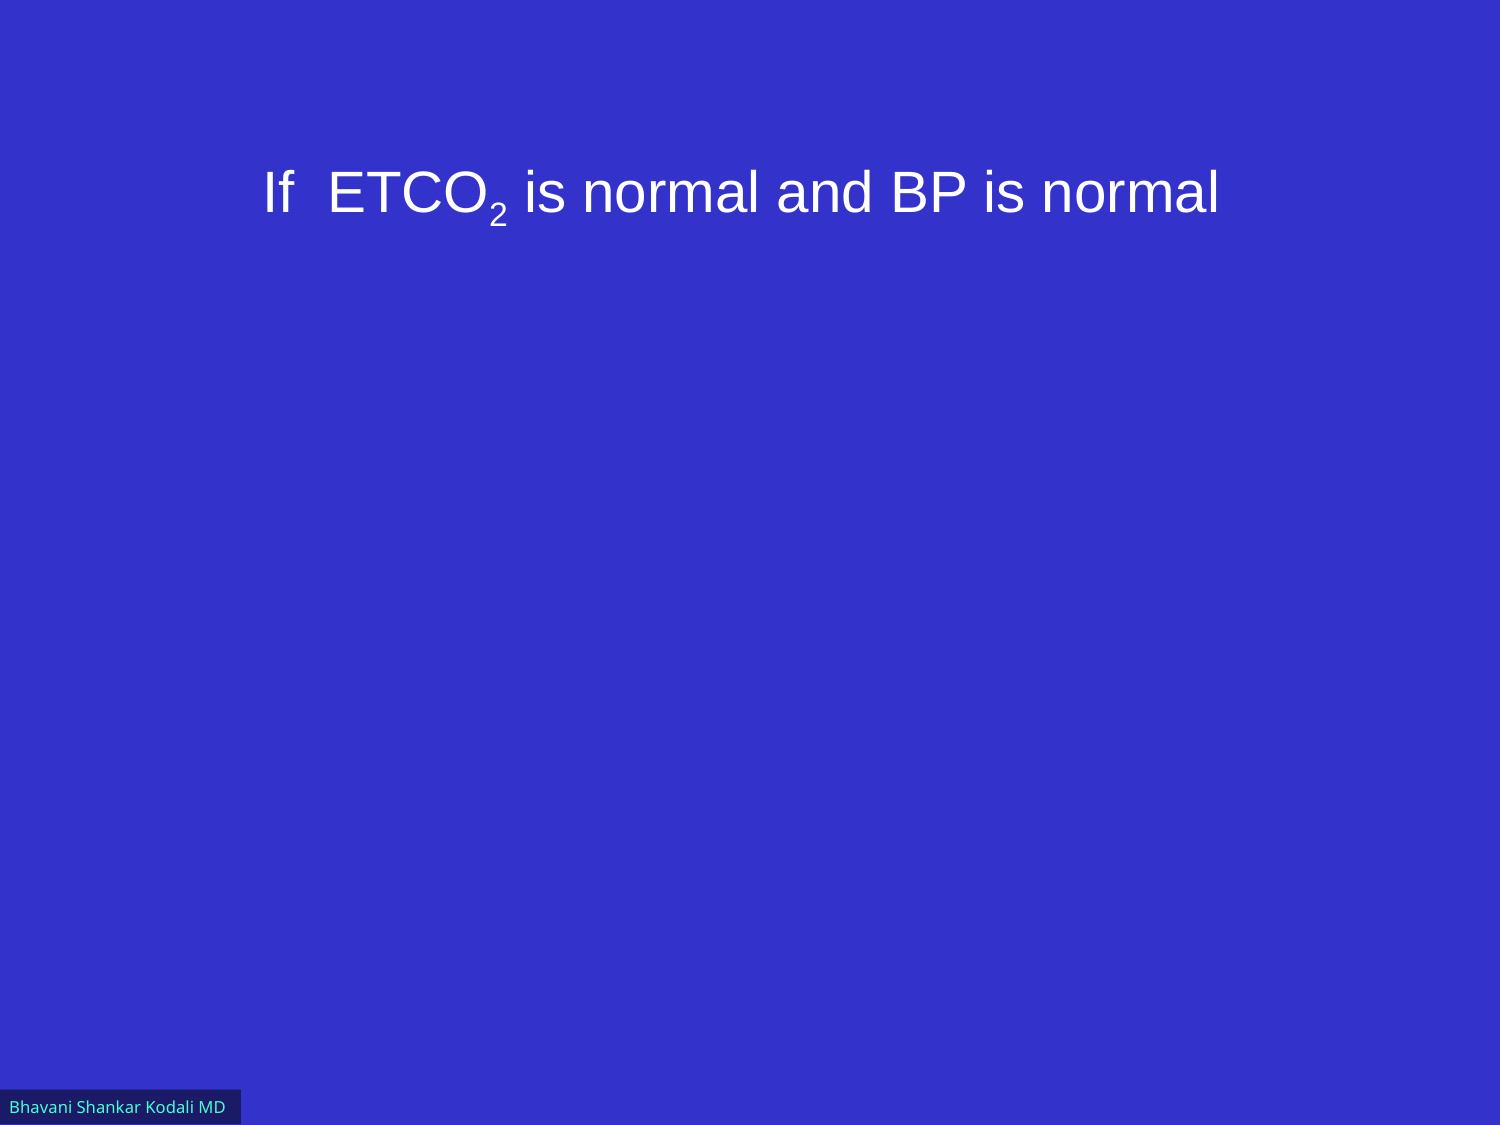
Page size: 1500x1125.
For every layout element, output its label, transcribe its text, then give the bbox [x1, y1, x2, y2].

title If ETCO2 is normal and BP is normal [112, 99, 1388, 288]
text_box Bhavani Shankar Kodali MD [0, 1089, 241, 1125]
